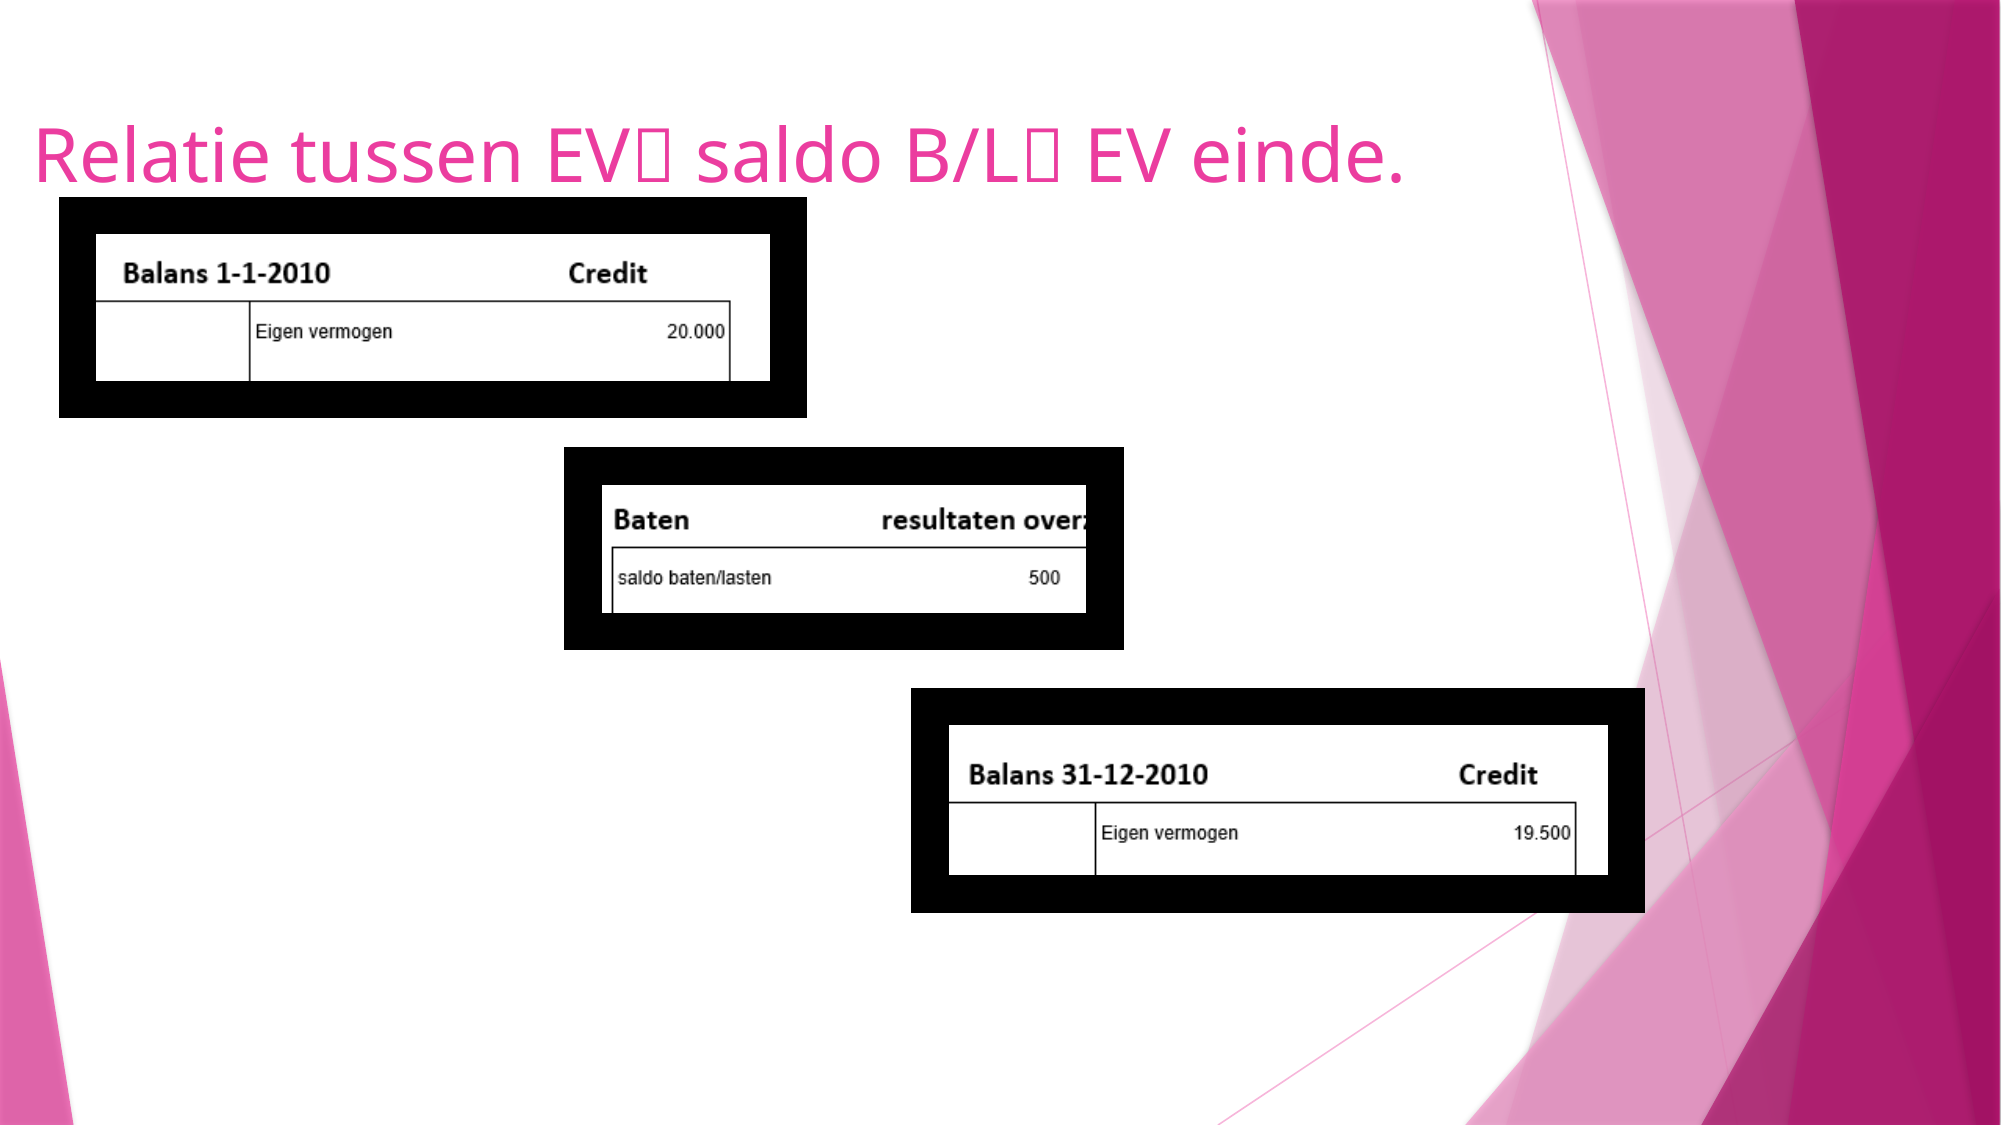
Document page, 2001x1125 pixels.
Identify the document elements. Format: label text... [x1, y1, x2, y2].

picture [601, 484, 1087, 614]
picture [95, 233, 770, 382]
picture [948, 724, 1609, 876]
title Relatie tussen EV saldo B/L EV einde. [17, 99, 1522, 317]
